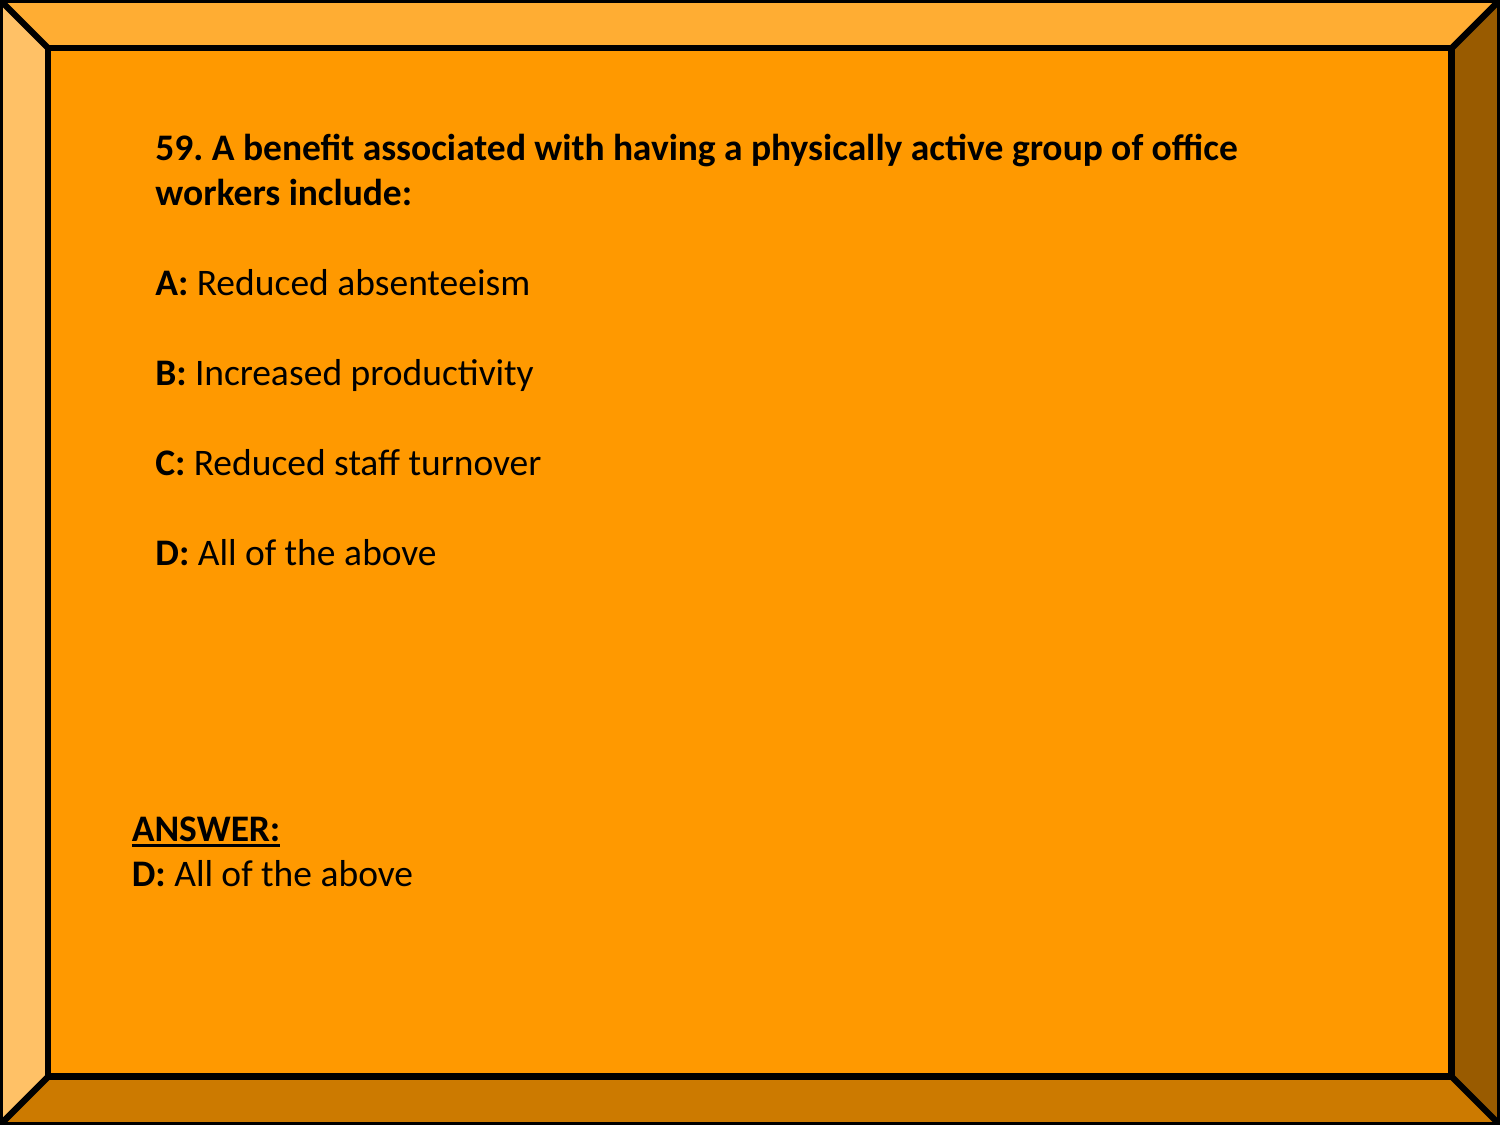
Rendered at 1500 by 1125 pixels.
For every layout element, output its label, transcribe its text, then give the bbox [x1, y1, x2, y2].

text_box 59. A benefit associated with having a physically active group of office workers include: A: Reduced absenteeism B: Increased productivity C: Reduced staff turnover D: All of the above [140, 70, 1371, 625]
text_box ANSWER: D: All of the above [117, 796, 1372, 947]
